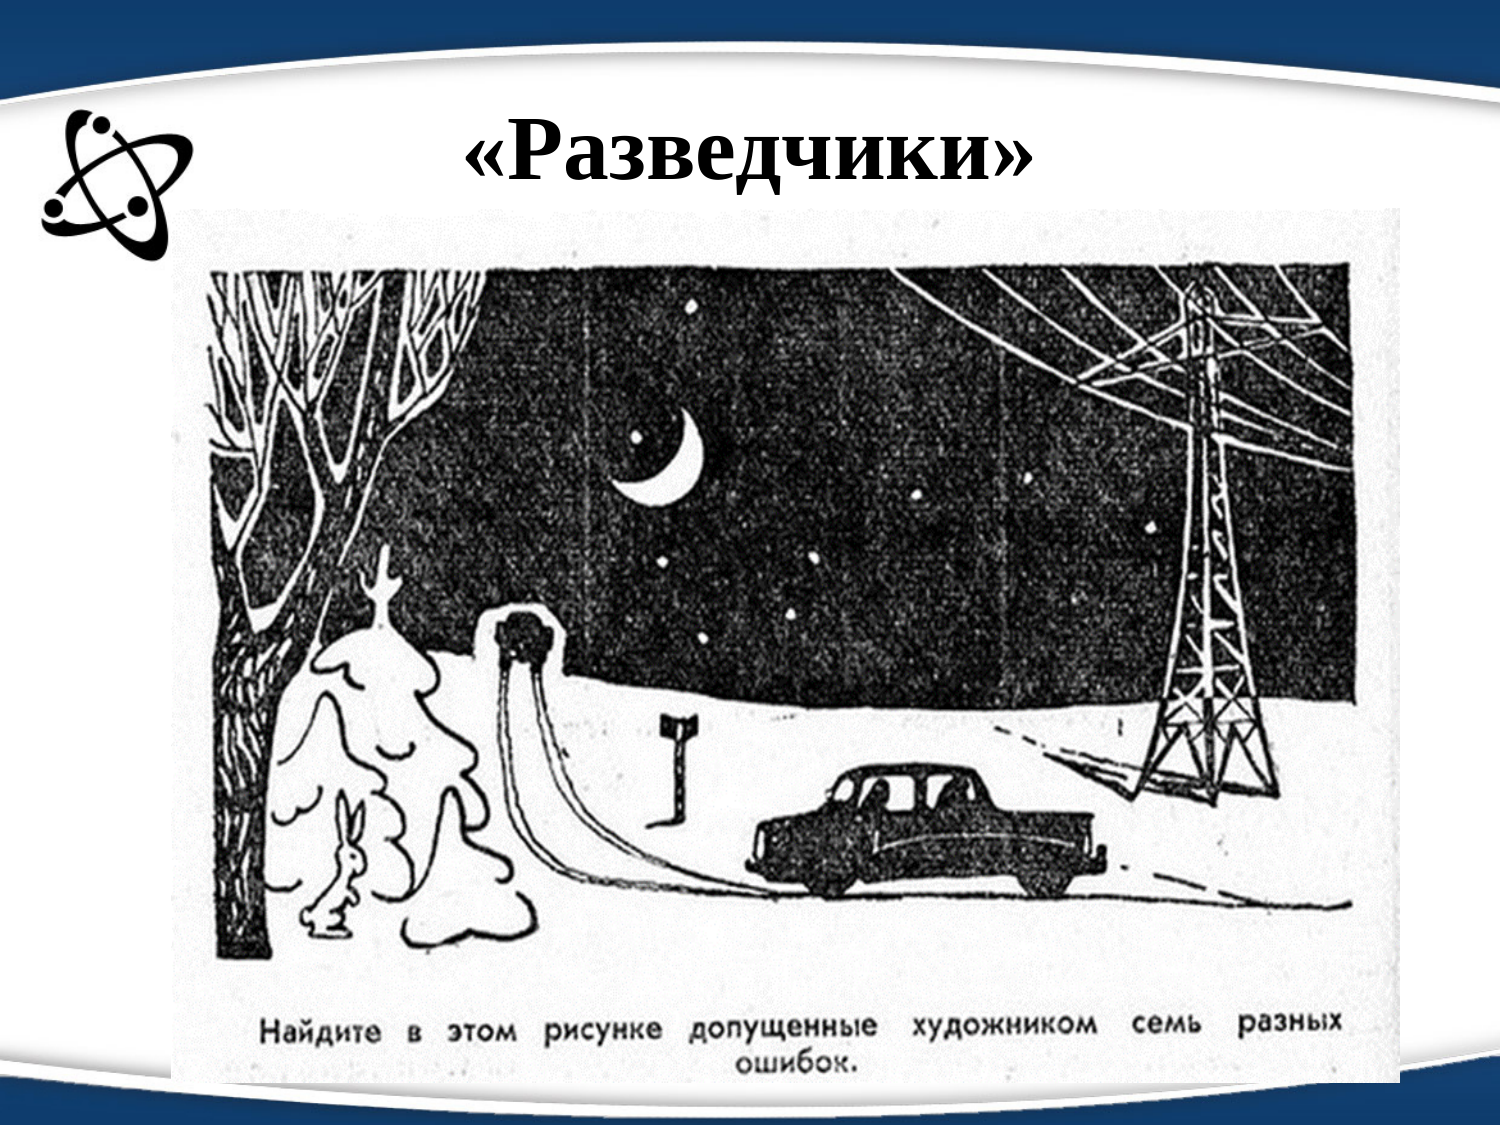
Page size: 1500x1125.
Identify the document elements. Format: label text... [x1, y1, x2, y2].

title «Разведчики» [75, 45, 1425, 233]
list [170, 207, 1400, 1083]
picture [0, 0, 1500, 1125]
